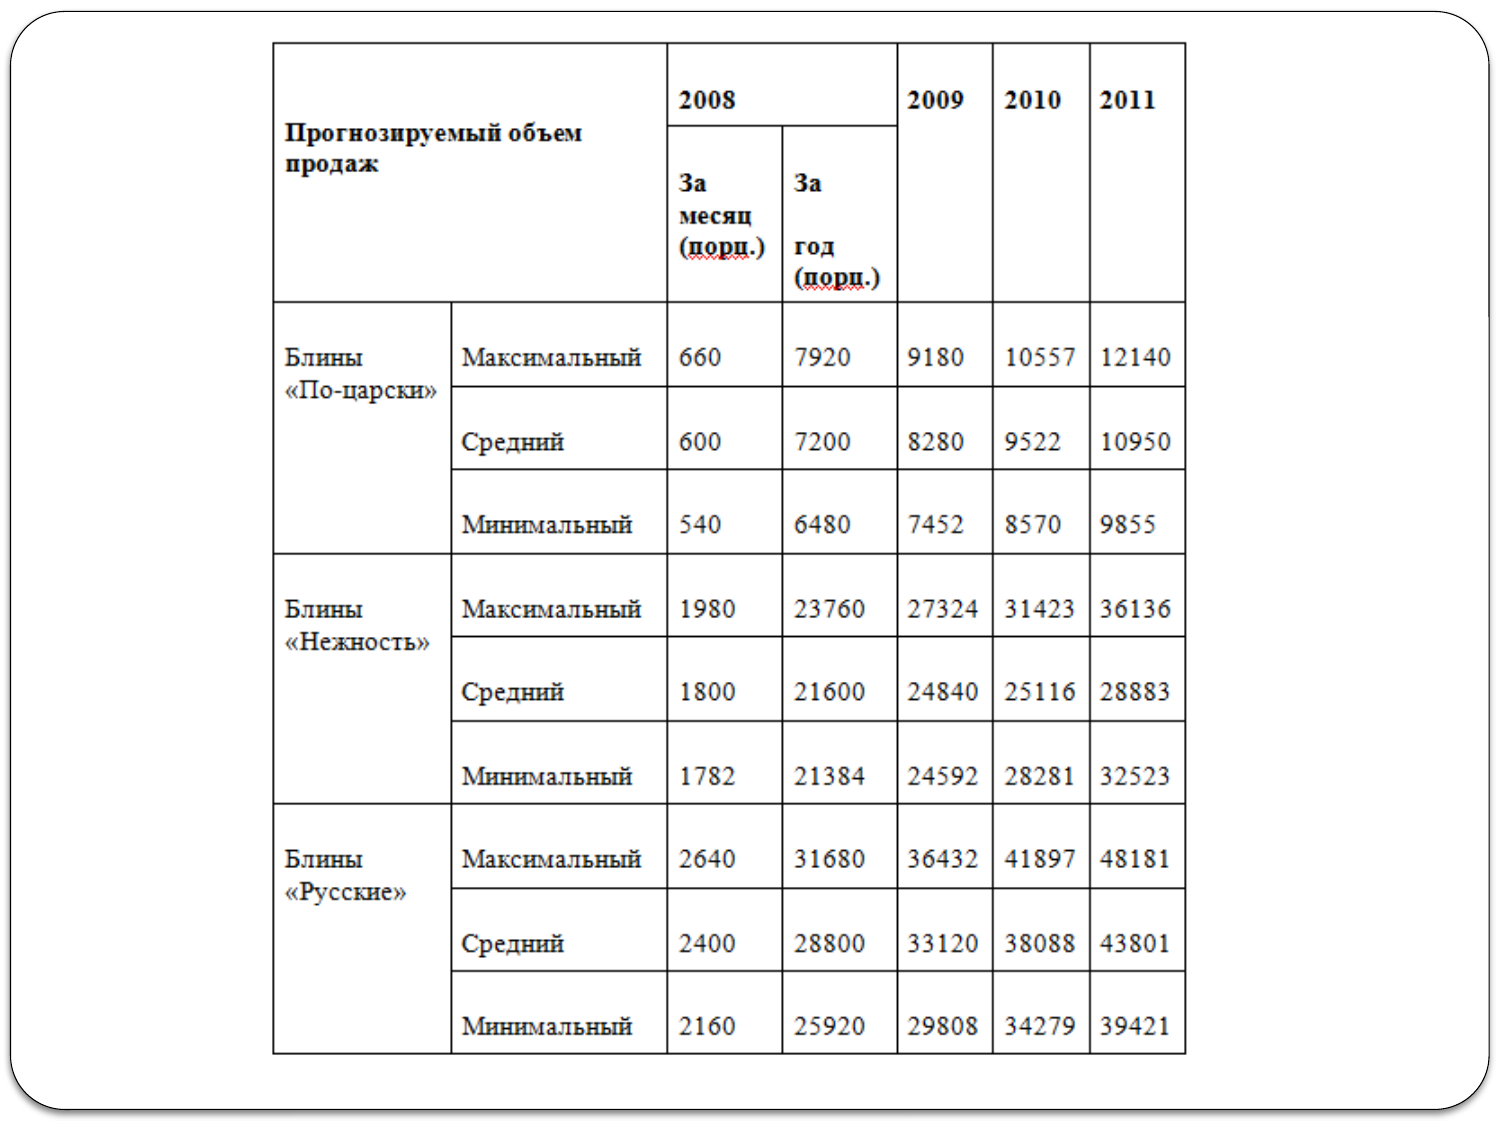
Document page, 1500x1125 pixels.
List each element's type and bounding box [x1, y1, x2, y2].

list [253, 30, 1219, 1064]
